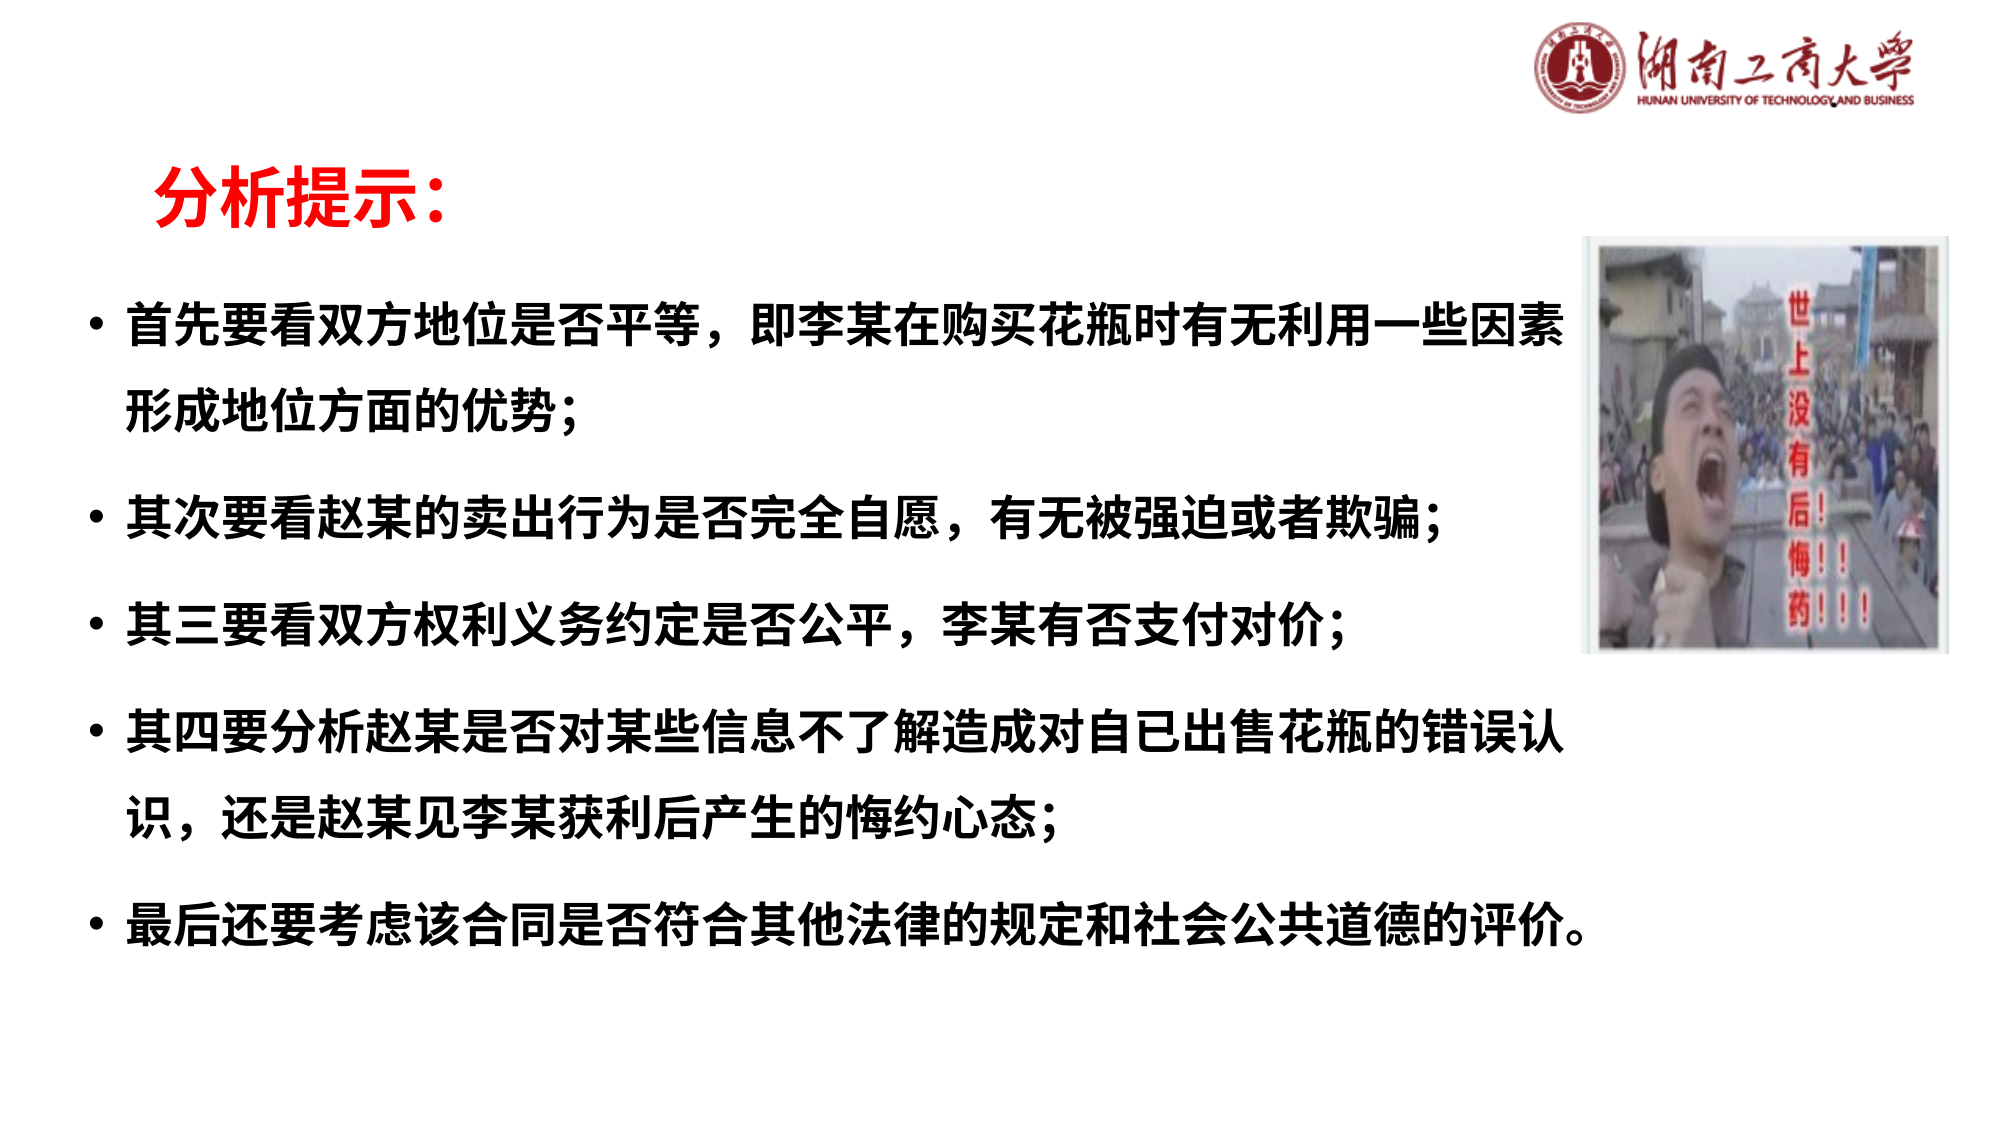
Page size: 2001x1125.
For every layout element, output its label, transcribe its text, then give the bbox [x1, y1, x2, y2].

title 分析提示： [137, 124, 1863, 258]
list 首先要看双方地位是否平等，即李某在购买花瓶时有无利用一些因素形成地位方面的优势； 其次要看赵某的卖出行为是否完全自愿，有无被强迫或者欺骗； 其三要看双方权利义务约定是否公平，李某有否支付对价； 其四要分析赵某是否对某些信息不了解造成对自已出售花瓶的错误认识，还是赵某见李某获利后产生的悔约心态； 最后还要考虑该合同是否符合其他法律的规定和社会公共道德的评价。 [73, 258, 1606, 1060]
picture [1533, 21, 1922, 117]
picture [1579, 236, 1949, 654]
